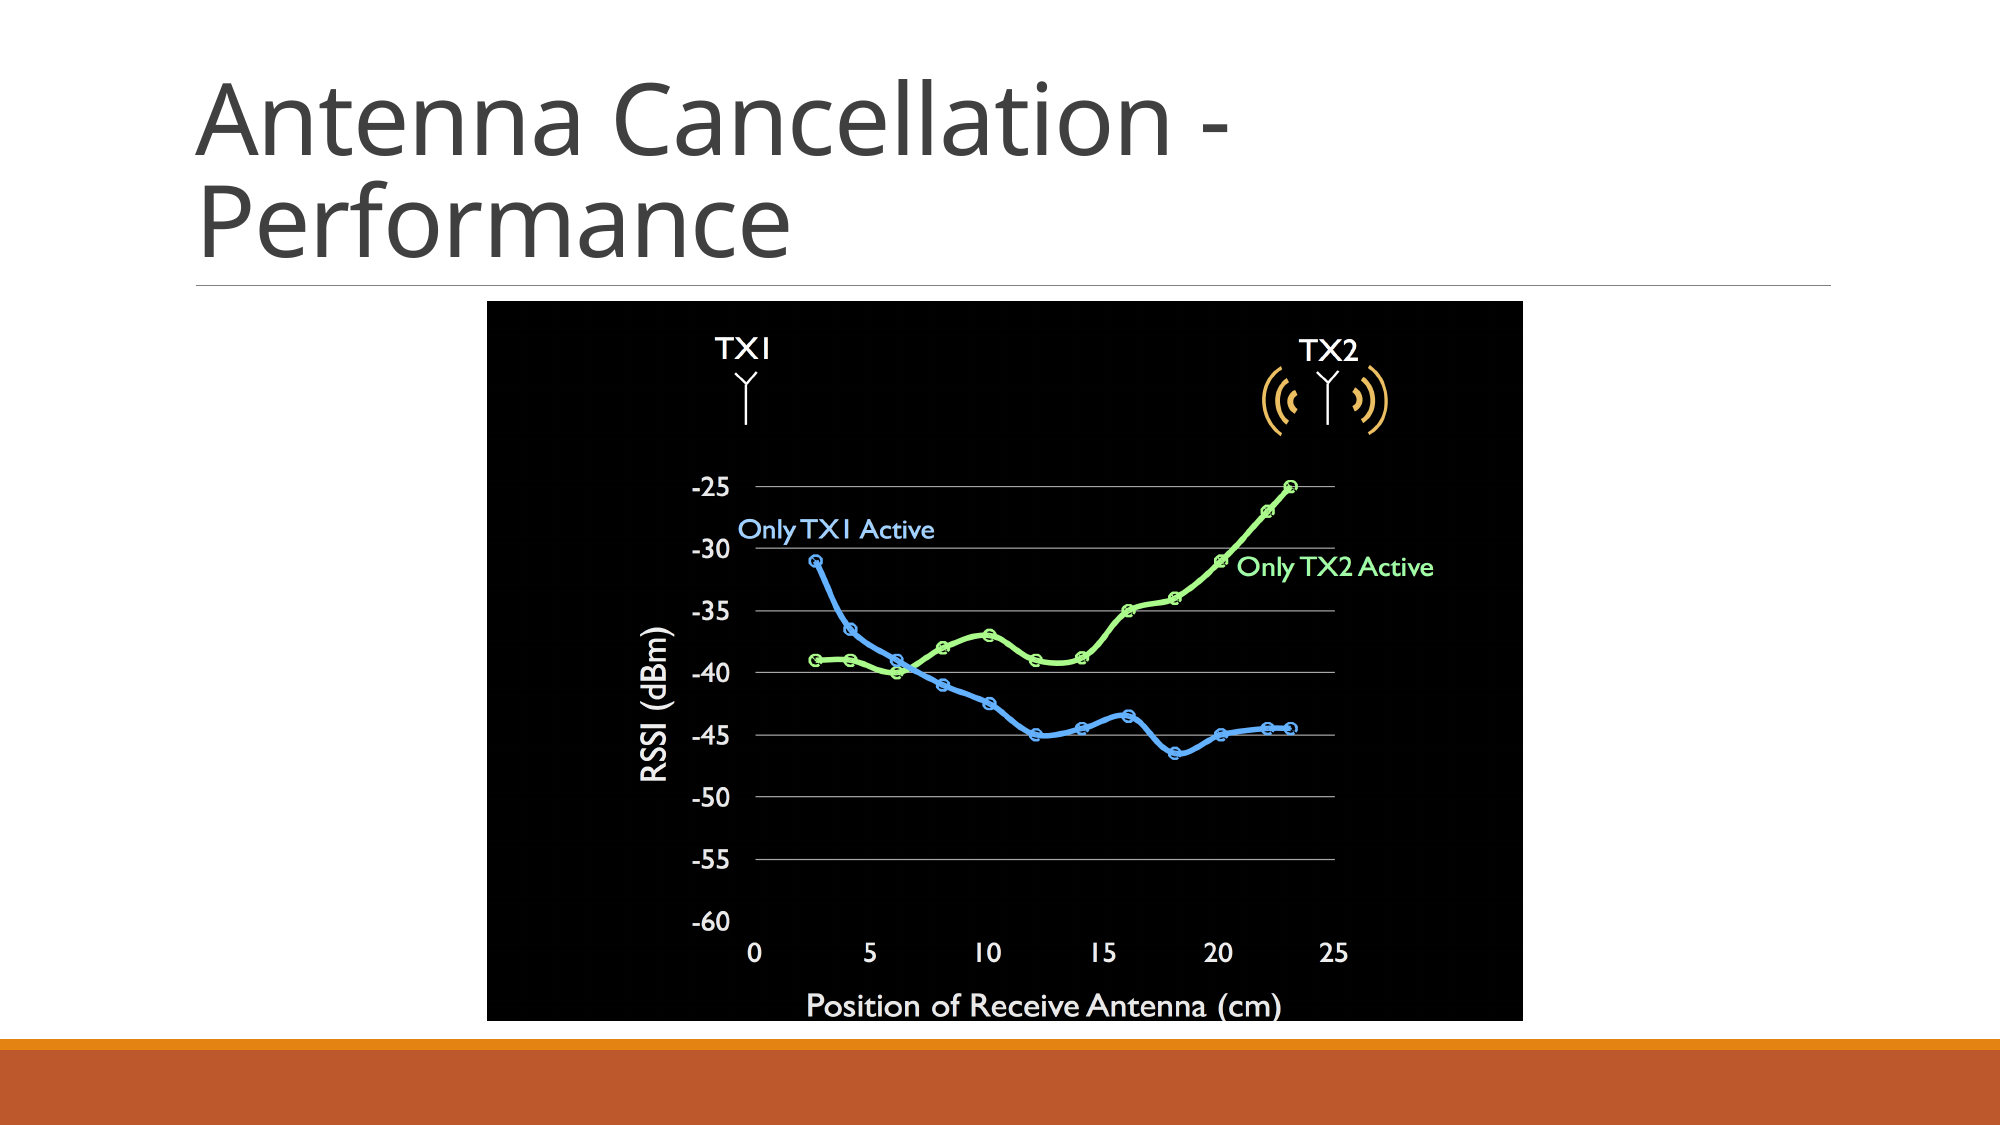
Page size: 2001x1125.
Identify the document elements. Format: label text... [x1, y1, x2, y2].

title Antenna Cancellation - Performance [180, 47, 1830, 285]
picture [487, 300, 1523, 1022]
